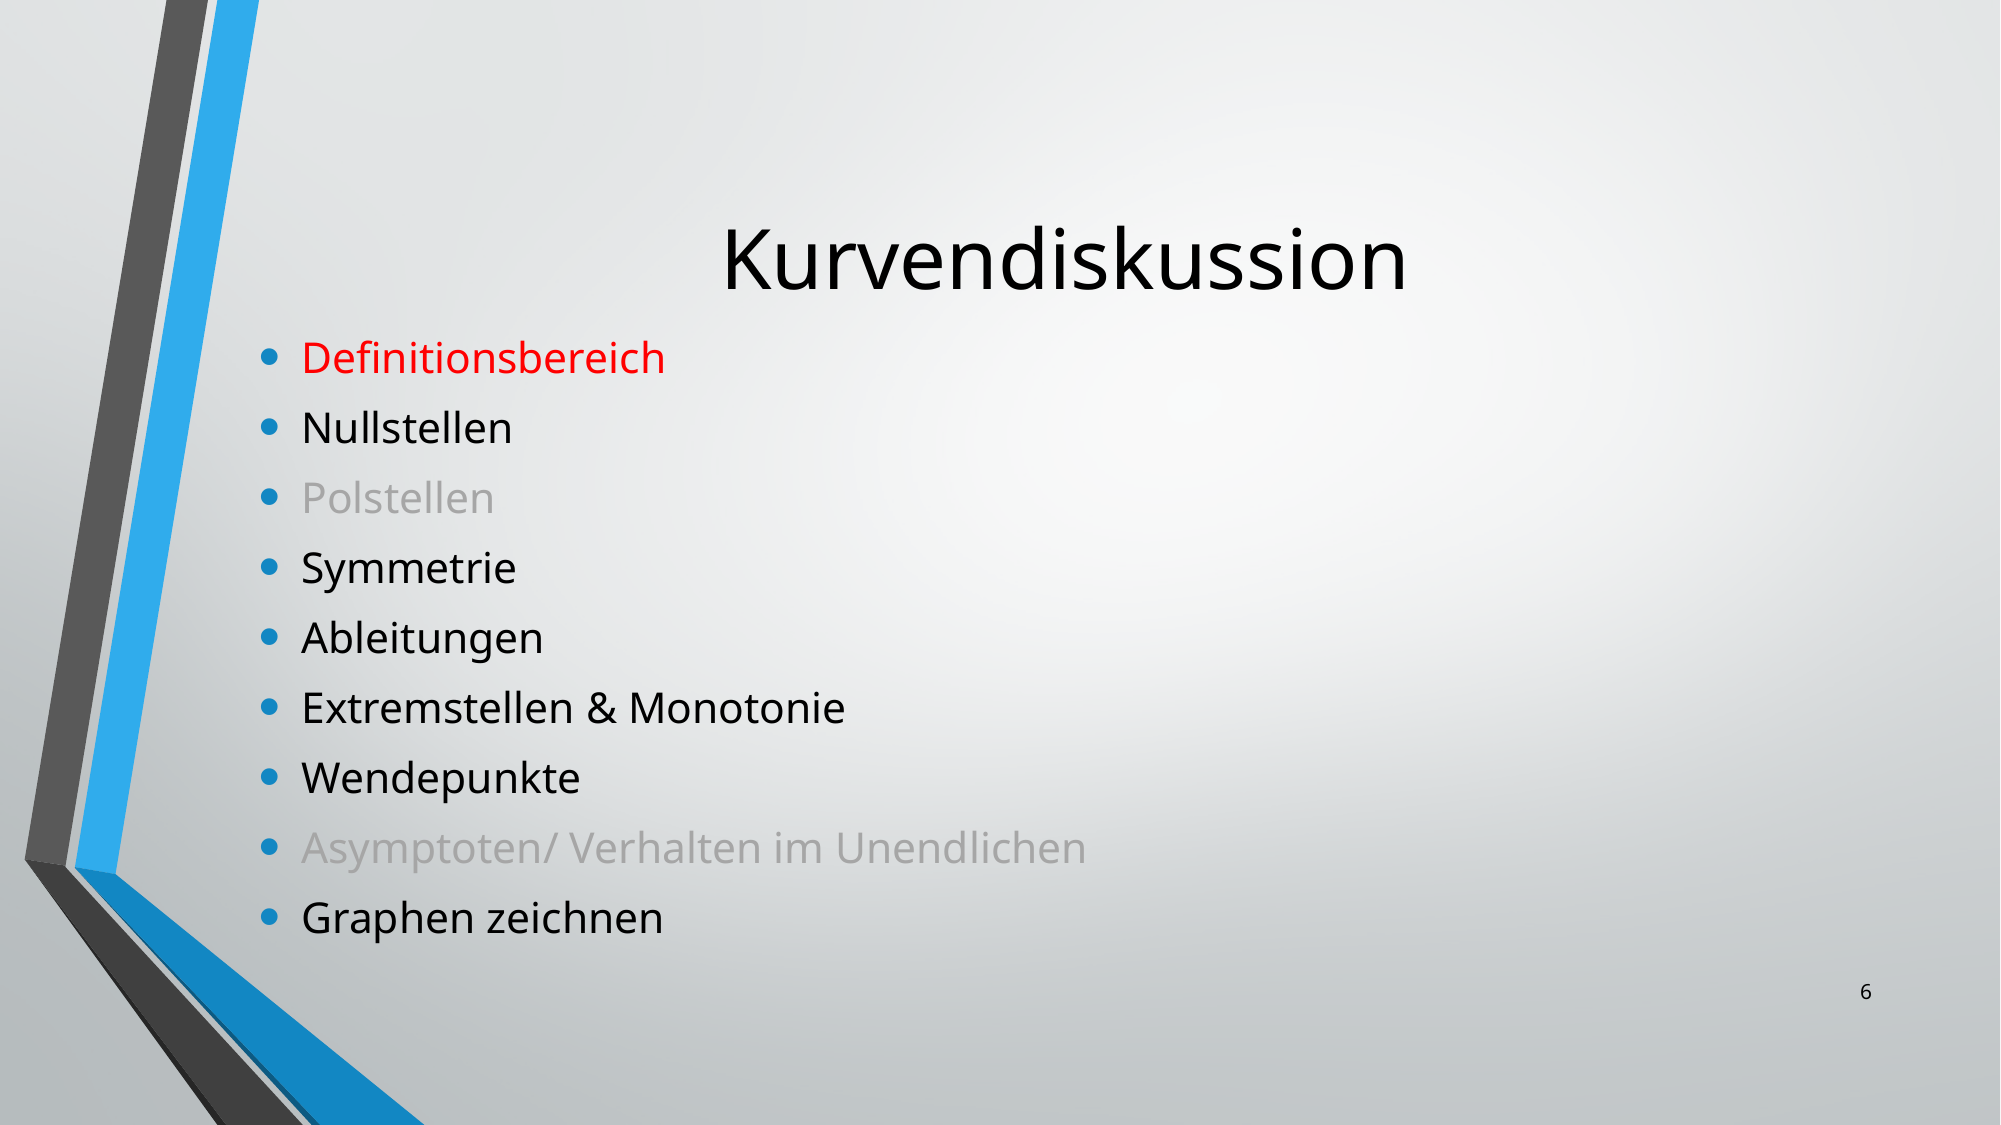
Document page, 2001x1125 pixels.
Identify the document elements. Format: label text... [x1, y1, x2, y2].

list Definitionsbereich Nullstellen Polstellen Symmetrie Ableitungen Extremstellen & Monotonie Wendepunkte Asymptoten/ Verhalten im Unendlichen Graphen zeichnen [243, 323, 1887, 950]
title Kurvendiskussion [243, 112, 1887, 323]
slide_number 6 [1796, 962, 1887, 1023]
